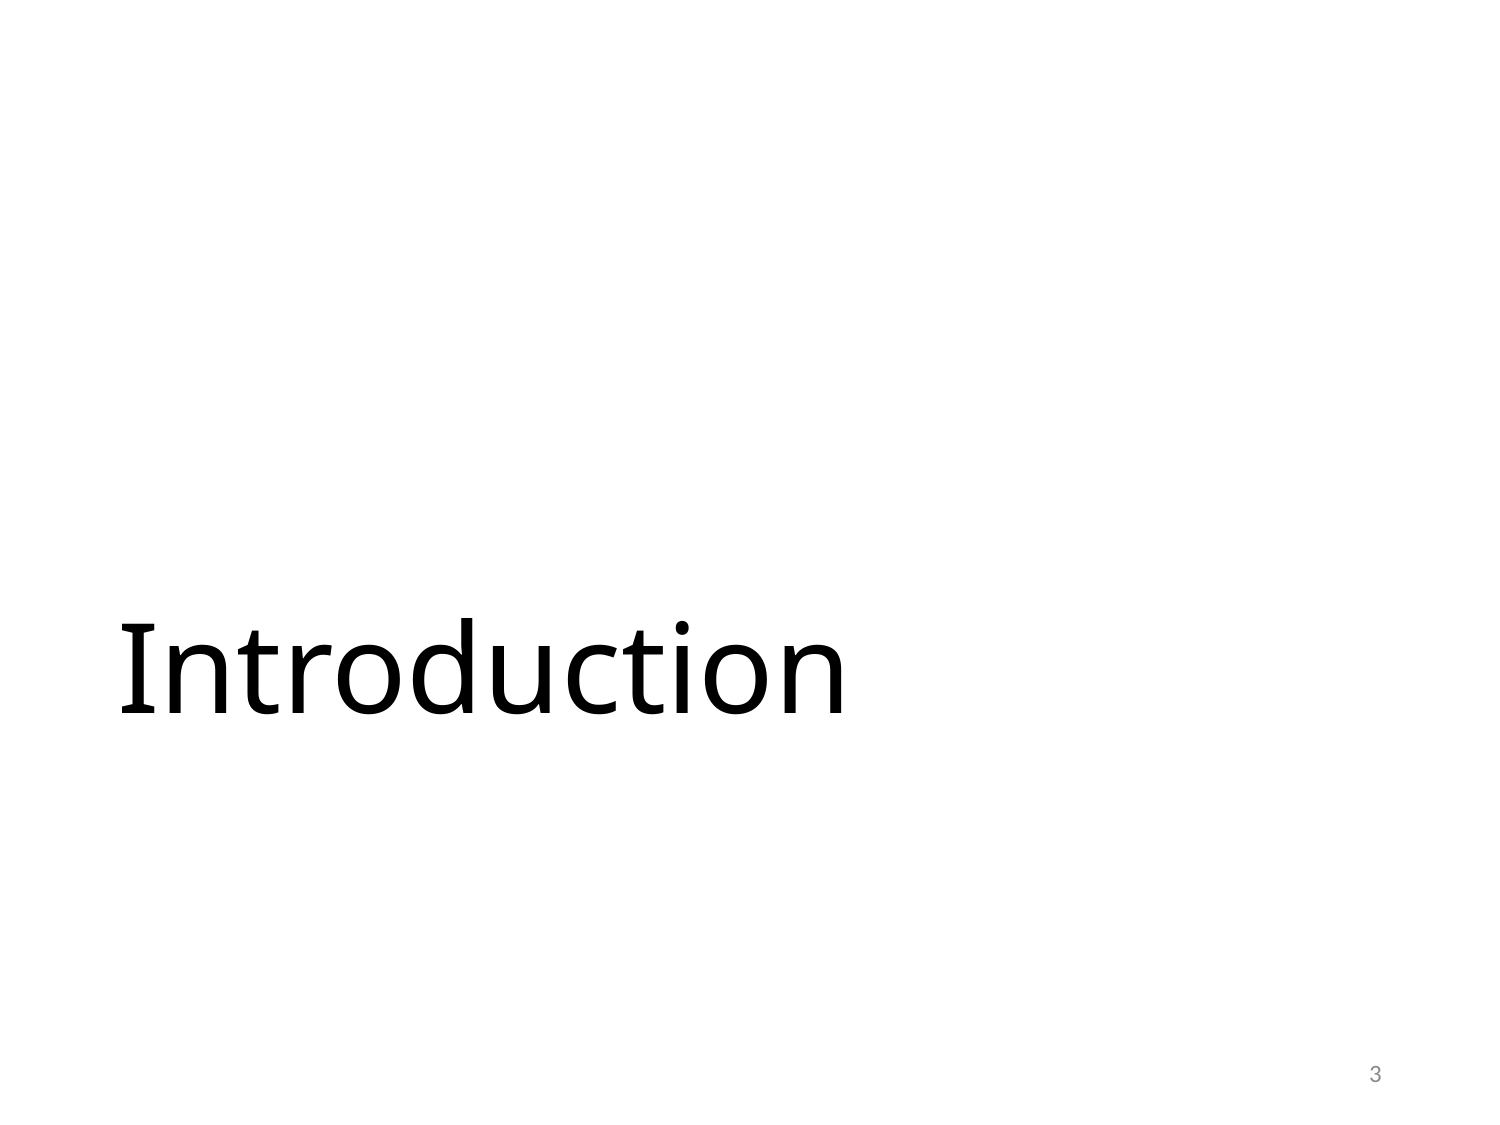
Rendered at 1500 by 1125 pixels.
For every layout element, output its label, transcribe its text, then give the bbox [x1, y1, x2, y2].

slide_number 3 [1059, 1042, 1397, 1103]
title Introduction [102, 280, 1397, 749]
